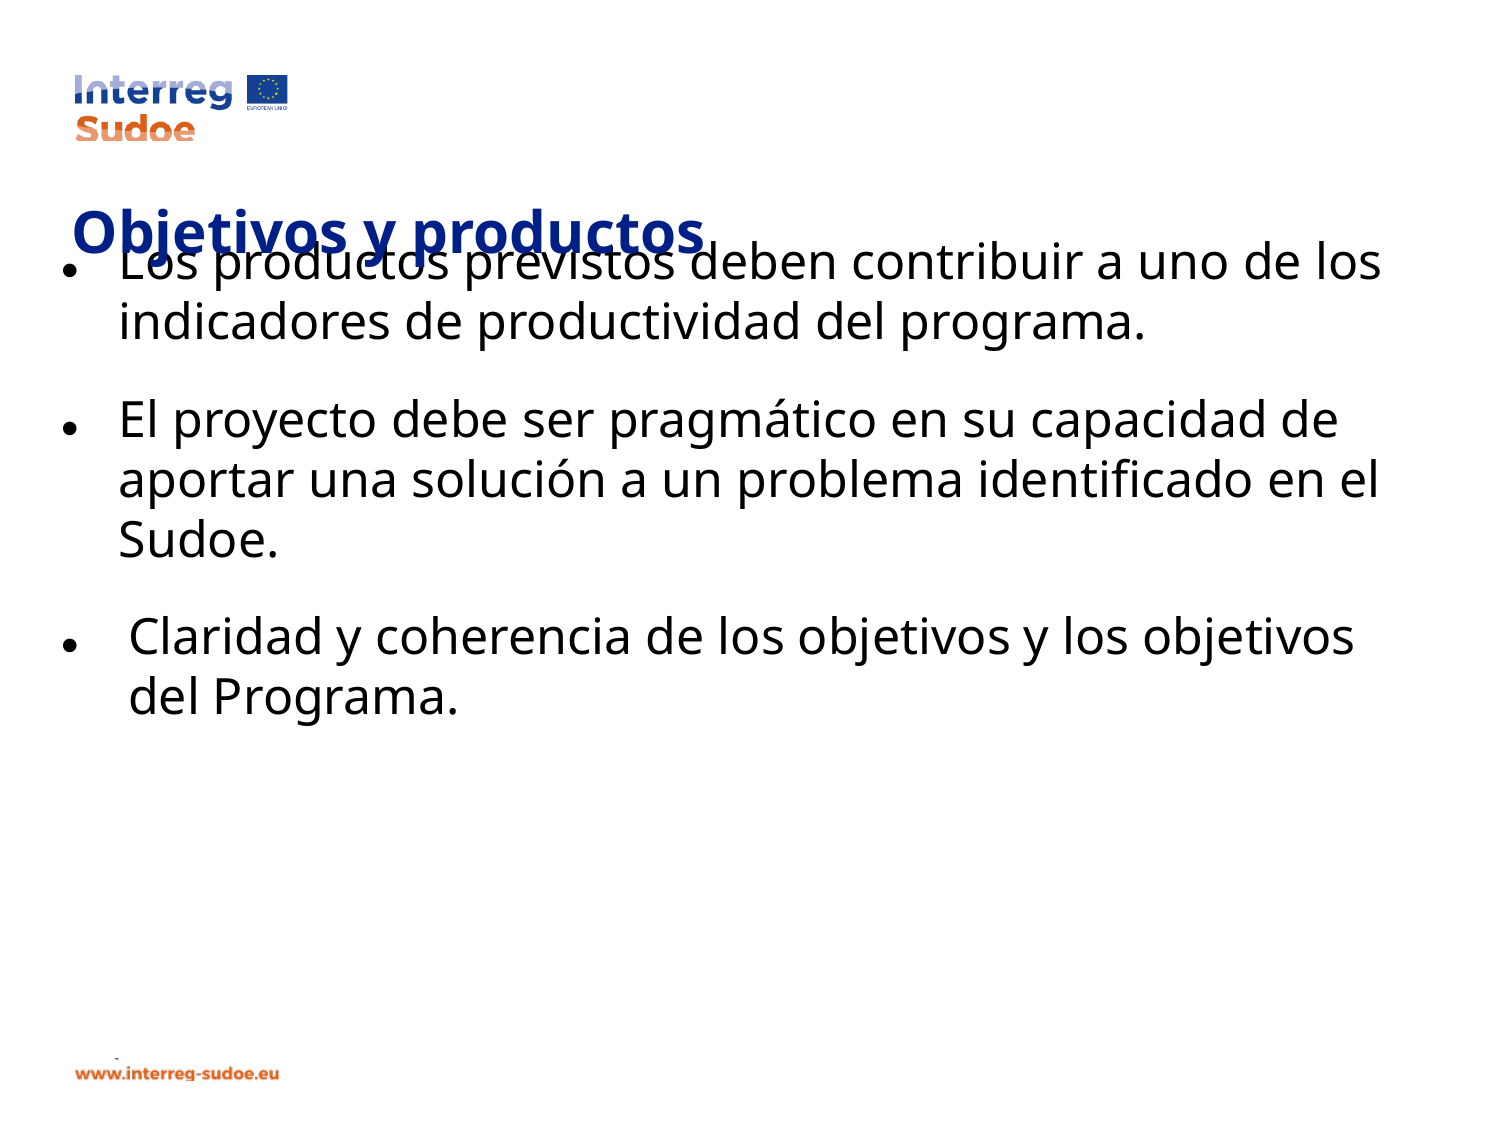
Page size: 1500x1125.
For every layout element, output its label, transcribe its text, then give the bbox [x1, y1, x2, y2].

title Objetivos y productos [56, 187, 1437, 338]
list Los productos previstos deben contribuir a uno de los indicadores de productividad del programa. El proyecto debe ser pragmático en su capacidad de aportar una solución a un problema identificado en el Sudoe. Claridad y coherencia de los objetivos y los objetivos del Programa. [56, 336, 1438, 1026]
